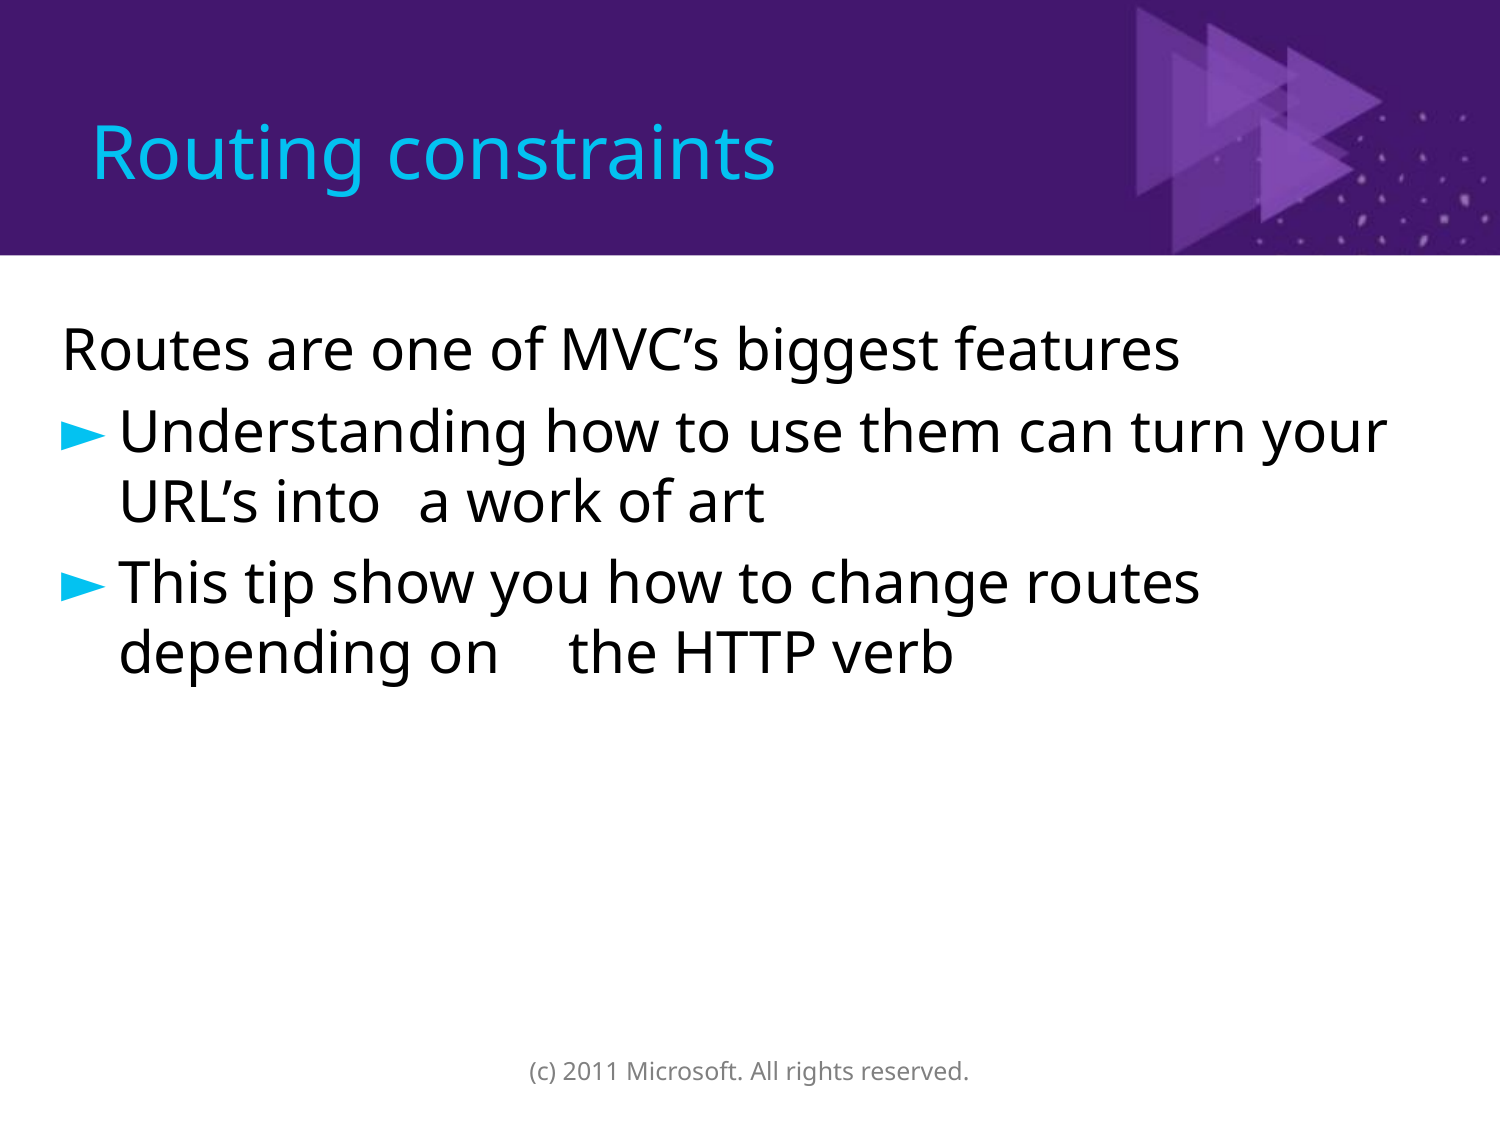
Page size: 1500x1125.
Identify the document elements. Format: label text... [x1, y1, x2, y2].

title Routing constraints [75, 56, 1425, 244]
list Routes are one of MVC’s biggest features Understanding how to use them can turn your URL’s into a work of art This tip show you how to change routes depending on the HTTP verb [46, 304, 1477, 937]
picture [0, 0, 1500, 255]
footer (c) 2011 Microsoft. All rights reserved. [512, 1042, 988, 1103]
